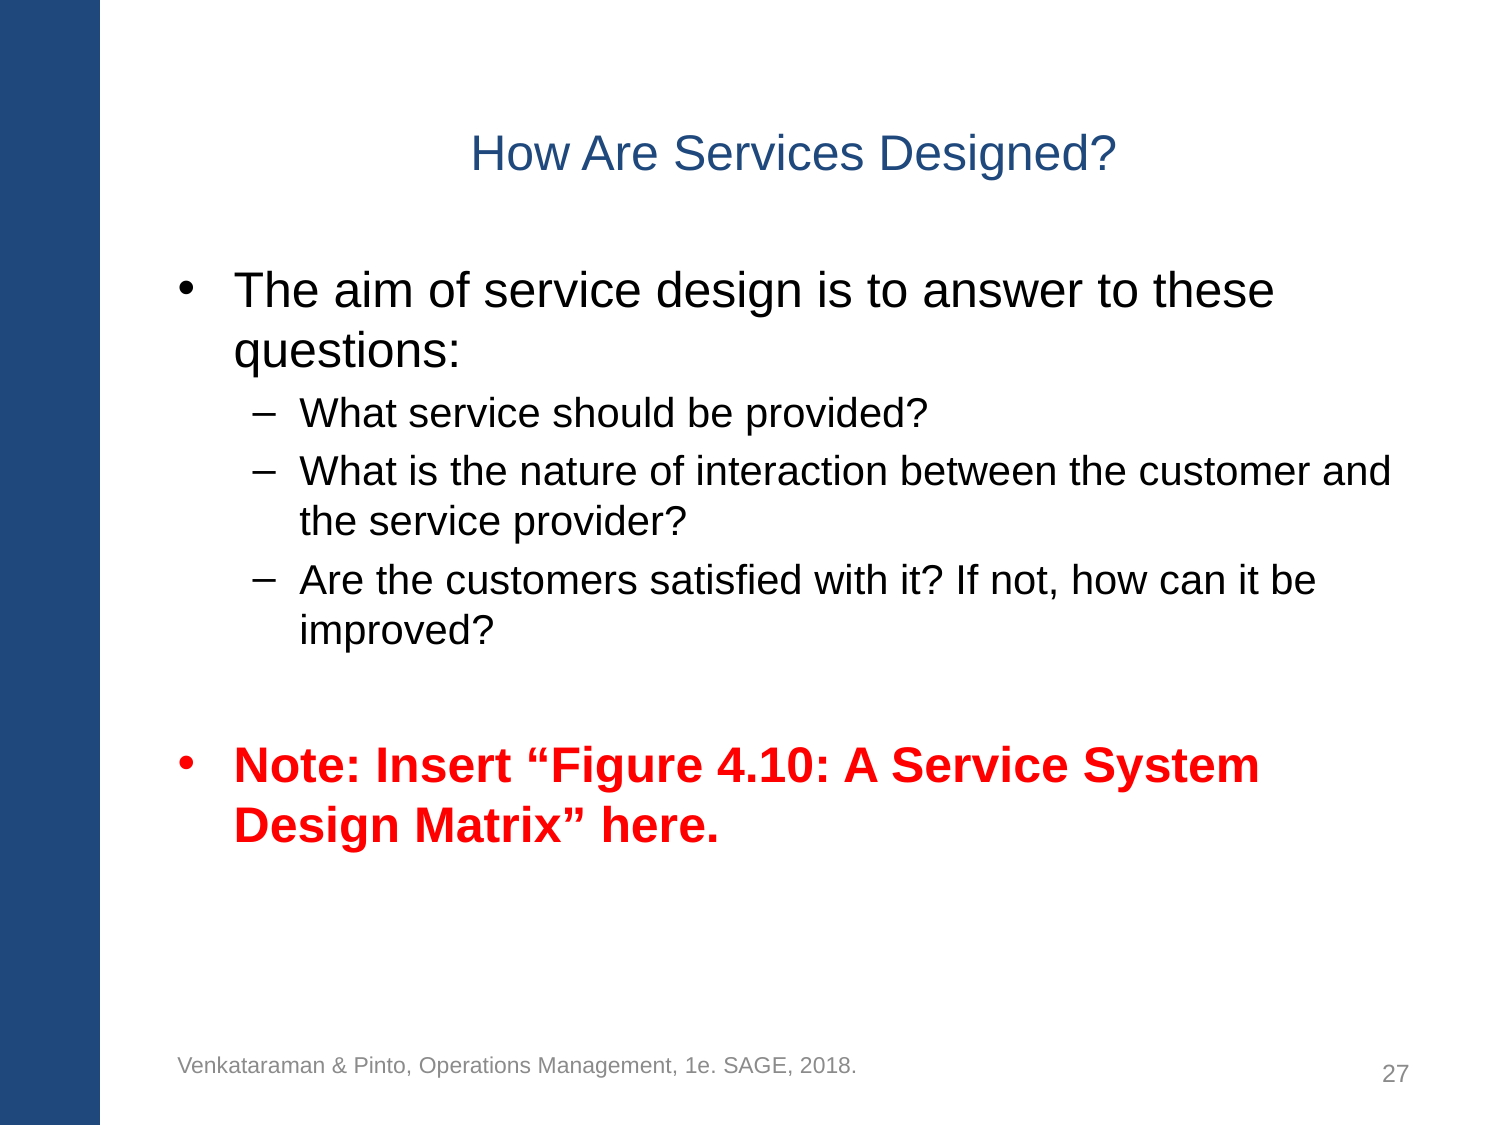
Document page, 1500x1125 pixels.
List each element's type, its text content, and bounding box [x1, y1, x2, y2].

slide_number 27 [1350, 1042, 1425, 1103]
footer Venkataraman & Pinto, Operations Management, 1e. SAGE, 2018. [162, 1042, 1313, 1103]
title How Are Services Designed? [162, 37, 1425, 249]
list The aim of service design is to answer to these questions: What service should be provided? What is the nature of interaction between the customer and the service provider? Are the customers satisfied with it? If not, how can it be improved? Note: Insert “Figure 4.10: A Service System Design Matrix” here. [162, 249, 1425, 1005]
